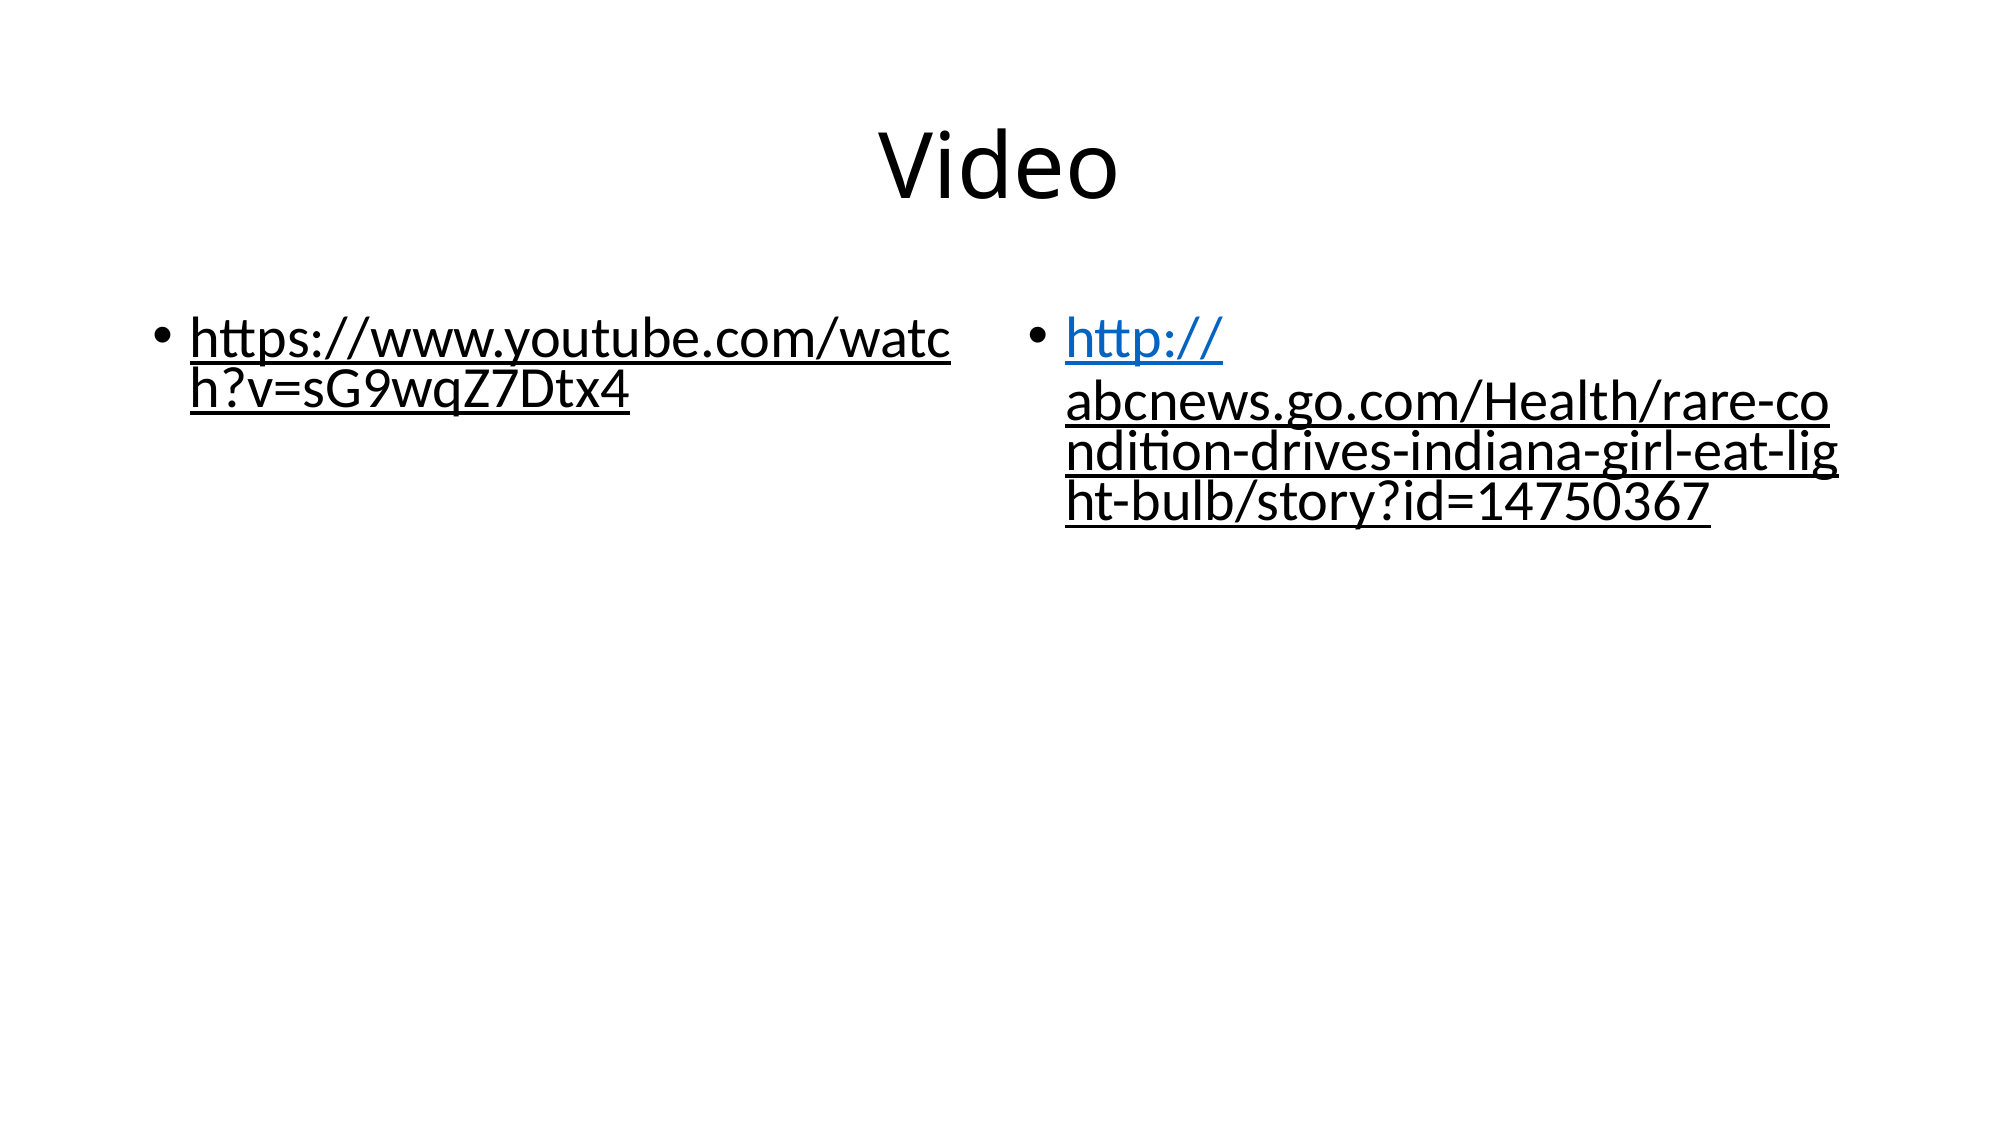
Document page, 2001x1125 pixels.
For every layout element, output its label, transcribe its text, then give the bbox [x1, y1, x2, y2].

title Video [137, 59, 1863, 278]
list https://www.youtube.com/watch?v=sG9wqZ7Dtx4 [137, 299, 988, 1014]
list http://abcnews.go.com/Health/rare-condition-drives-indiana-girl-eat-light-bulb/story?id=14750367 [1012, 299, 1863, 1014]
